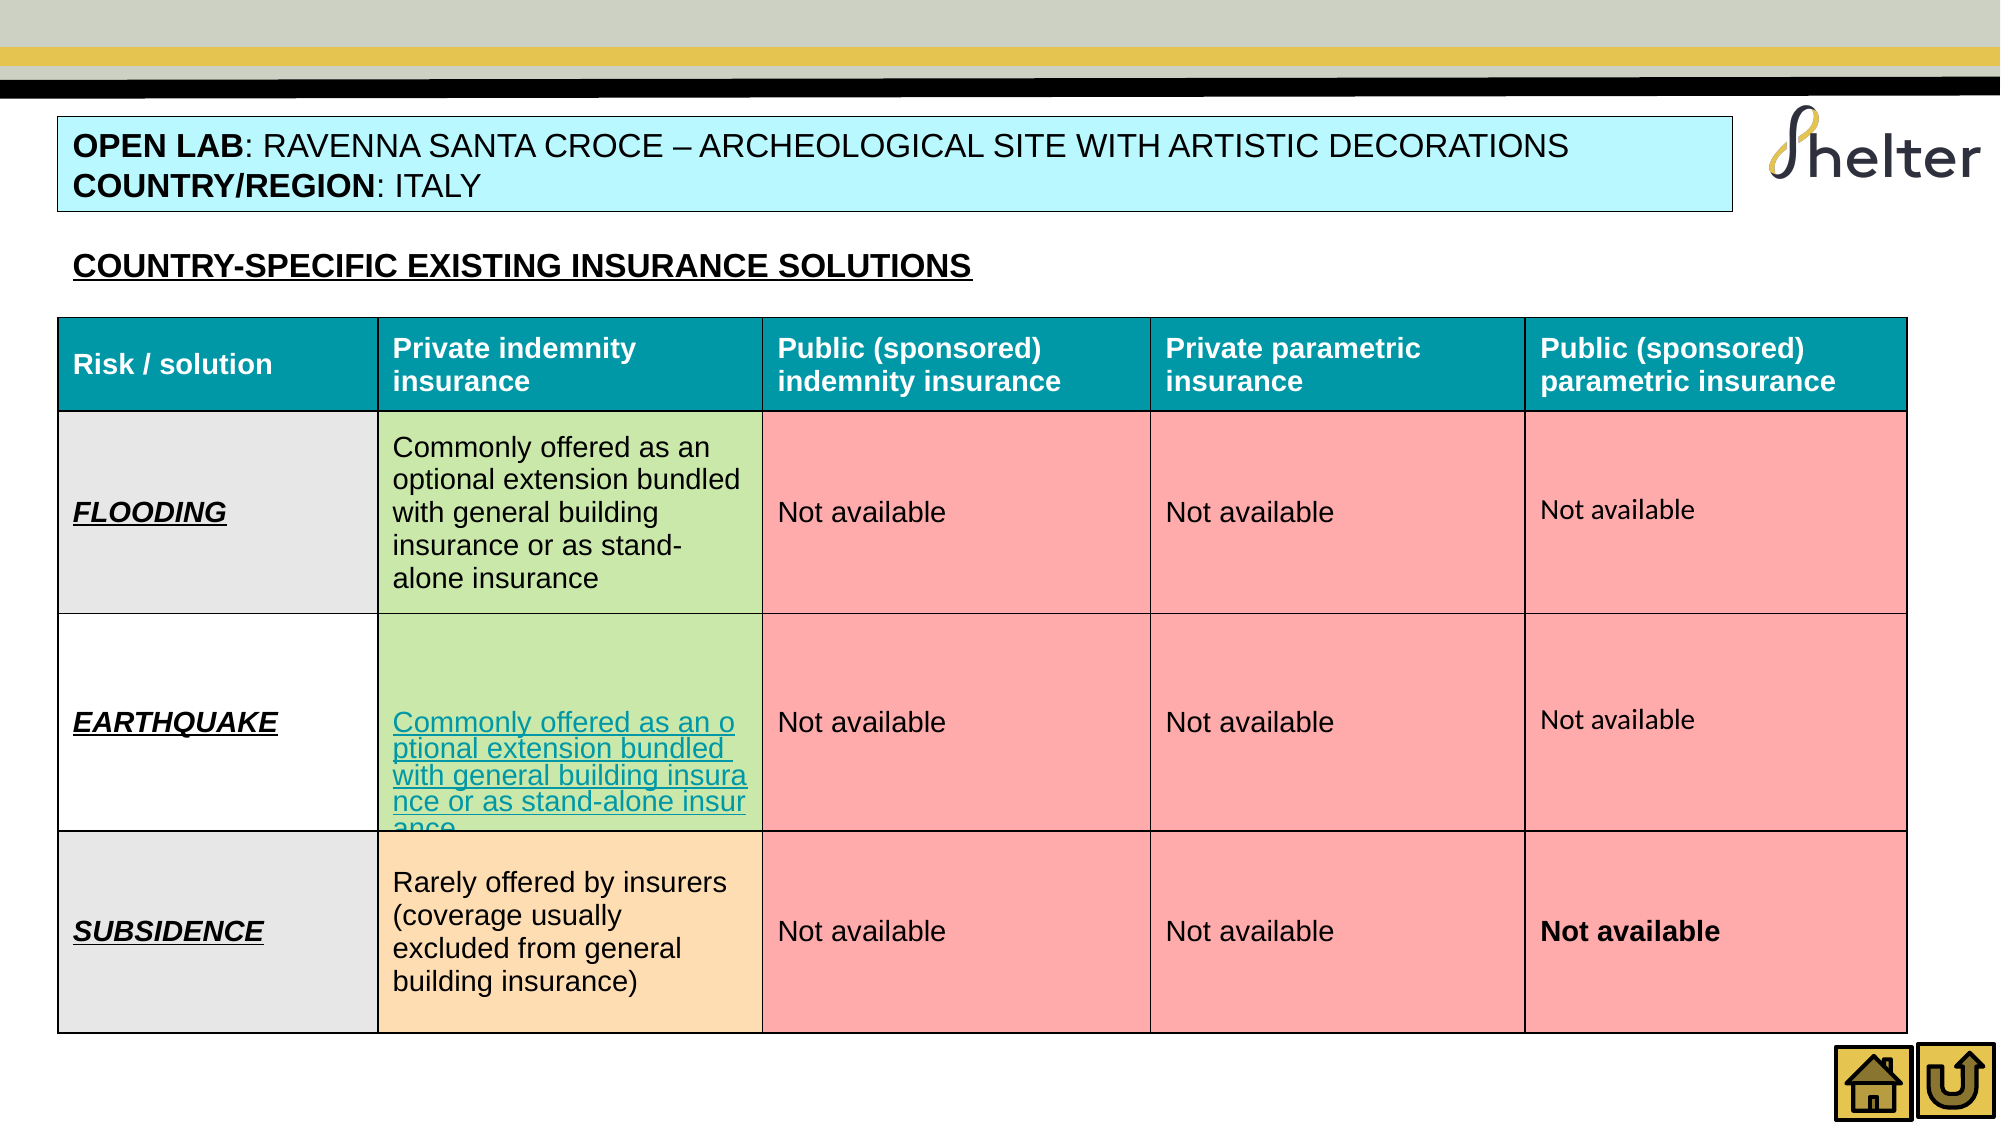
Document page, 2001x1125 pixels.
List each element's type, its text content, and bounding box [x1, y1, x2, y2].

text_box COUNTRY-SPECIFIC EXISTING INSURANCE SOLUTIONS [57, 236, 1160, 292]
text_box [1916, 1042, 1996, 1119]
table_header Private parametric insurance [1151, 318, 1524, 410]
table_cell Not available [1526, 832, 1906, 1032]
text_box [1834, 1045, 1914, 1122]
table_cell Not available [1526, 614, 1906, 830]
table_cell Not available [763, 832, 1150, 1032]
table_cell Not available [763, 614, 1150, 830]
table_cell Commonly offered as an optional extension bundled with general building insurance or as stand-alone insurance [379, 412, 762, 613]
table_cell Commonly offered as an optional extension bundled with general building insurance or as stand-alone insurance [379, 614, 762, 830]
table_header Public (sponsored) indemnity insurance [763, 318, 1150, 410]
table_cell Not available [1151, 614, 1524, 830]
table_header Public (sponsored) parametric insurance [1526, 318, 1906, 410]
table_cell Not available [1526, 412, 1906, 613]
table_header Private indemnity insurance [379, 318, 762, 410]
table_header Risk / solution [59, 318, 377, 410]
table_cell EARTHQUAKE [59, 614, 377, 830]
text_box OPEN LAB: RAVENNA SANTA CROCE – ARCHEOLOGICAL SITE WITH ARTISTIC DECORATIONS COUNTRY/REGION: ITALY [57, 116, 1733, 212]
table_cell FLOODING [59, 412, 377, 613]
table_cell Not available [763, 412, 1150, 613]
picture [1769, 105, 1981, 179]
table_cell Not available [1151, 412, 1524, 613]
table_cell SUBSIDENCE [59, 832, 377, 1032]
table_cell Not available [1151, 832, 1524, 1032]
table_cell Rarely offered by insurers (coverage usually excluded from general building insurance) [379, 832, 762, 1032]
